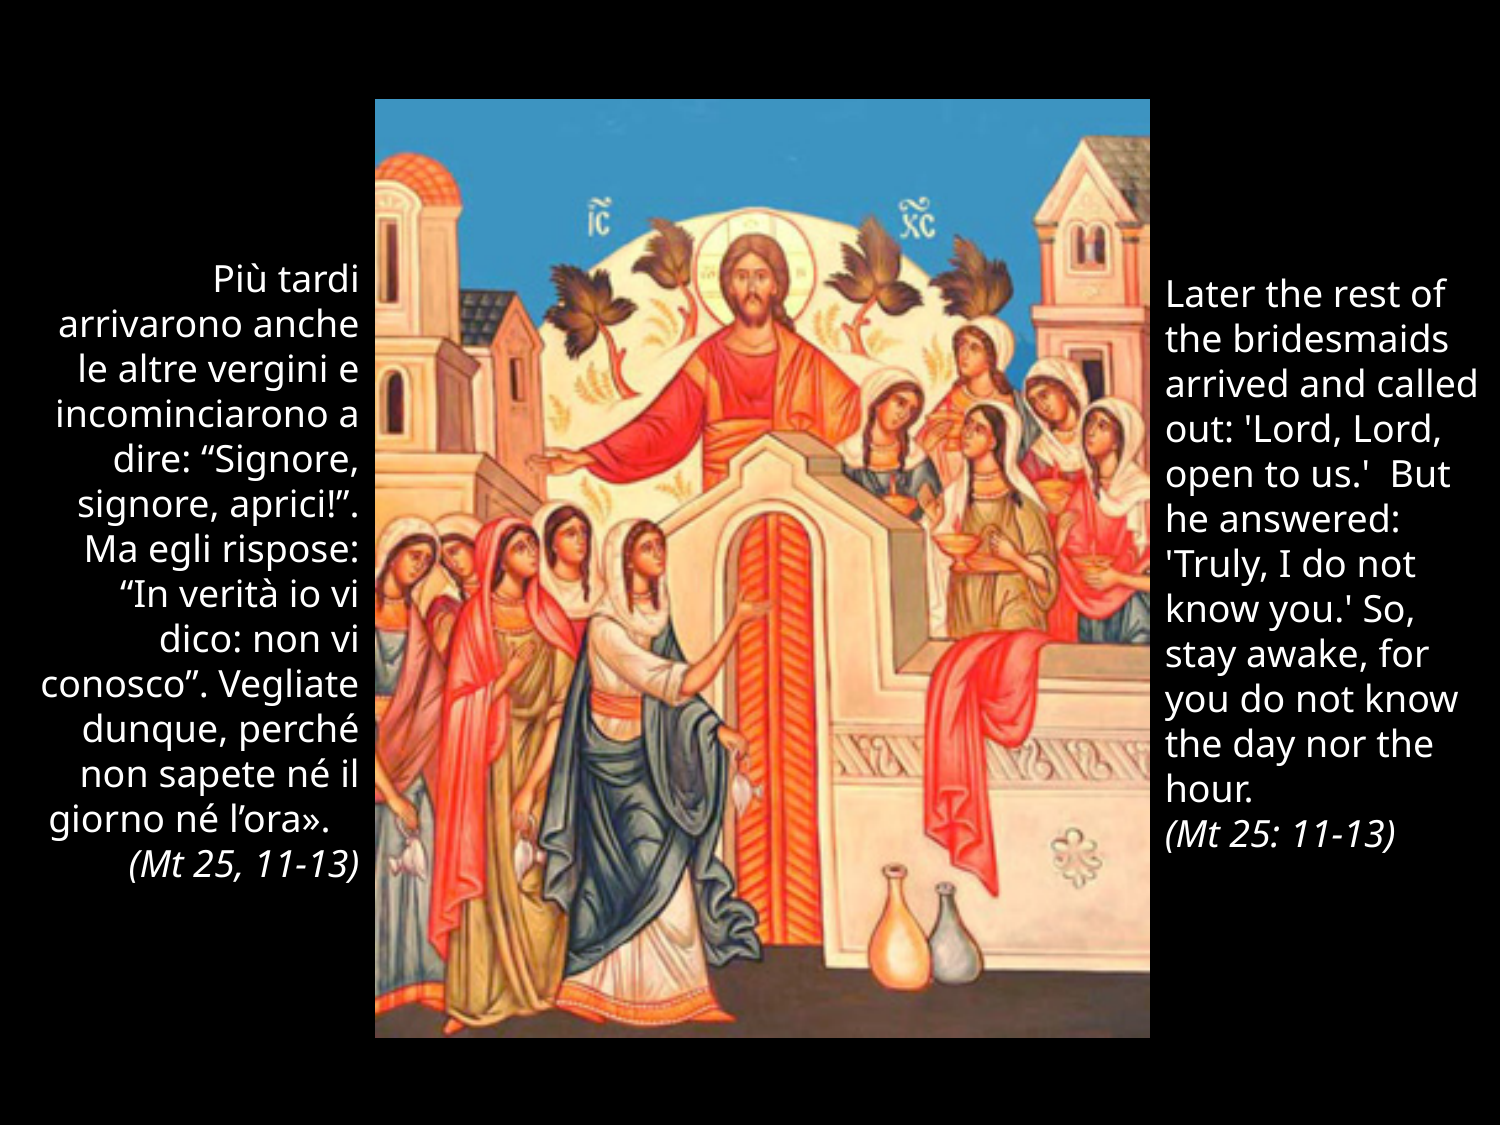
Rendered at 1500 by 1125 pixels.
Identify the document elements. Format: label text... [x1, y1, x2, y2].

picture [374, 99, 1150, 1038]
text_box Later the rest of the bridesmaids arrived and called out: 'Lord, Lord, open to us.' But he answered: 'Truly, I do not know you.' So, stay awake, for you do not know the day nor the hour. (Mt 25: 11-13) [1150, 262, 1500, 863]
title Più tardi arrivarono anche le altre vergini e incominciarono a dire: “Signore, signore, aprici!”. Ma egli rispose: “In verità io vi dico: non vi conosco”. Vegliate dunque, perché non sapete né il giorno né l’ora». (Mt 25, 11-13) [24, 399, 374, 800]
